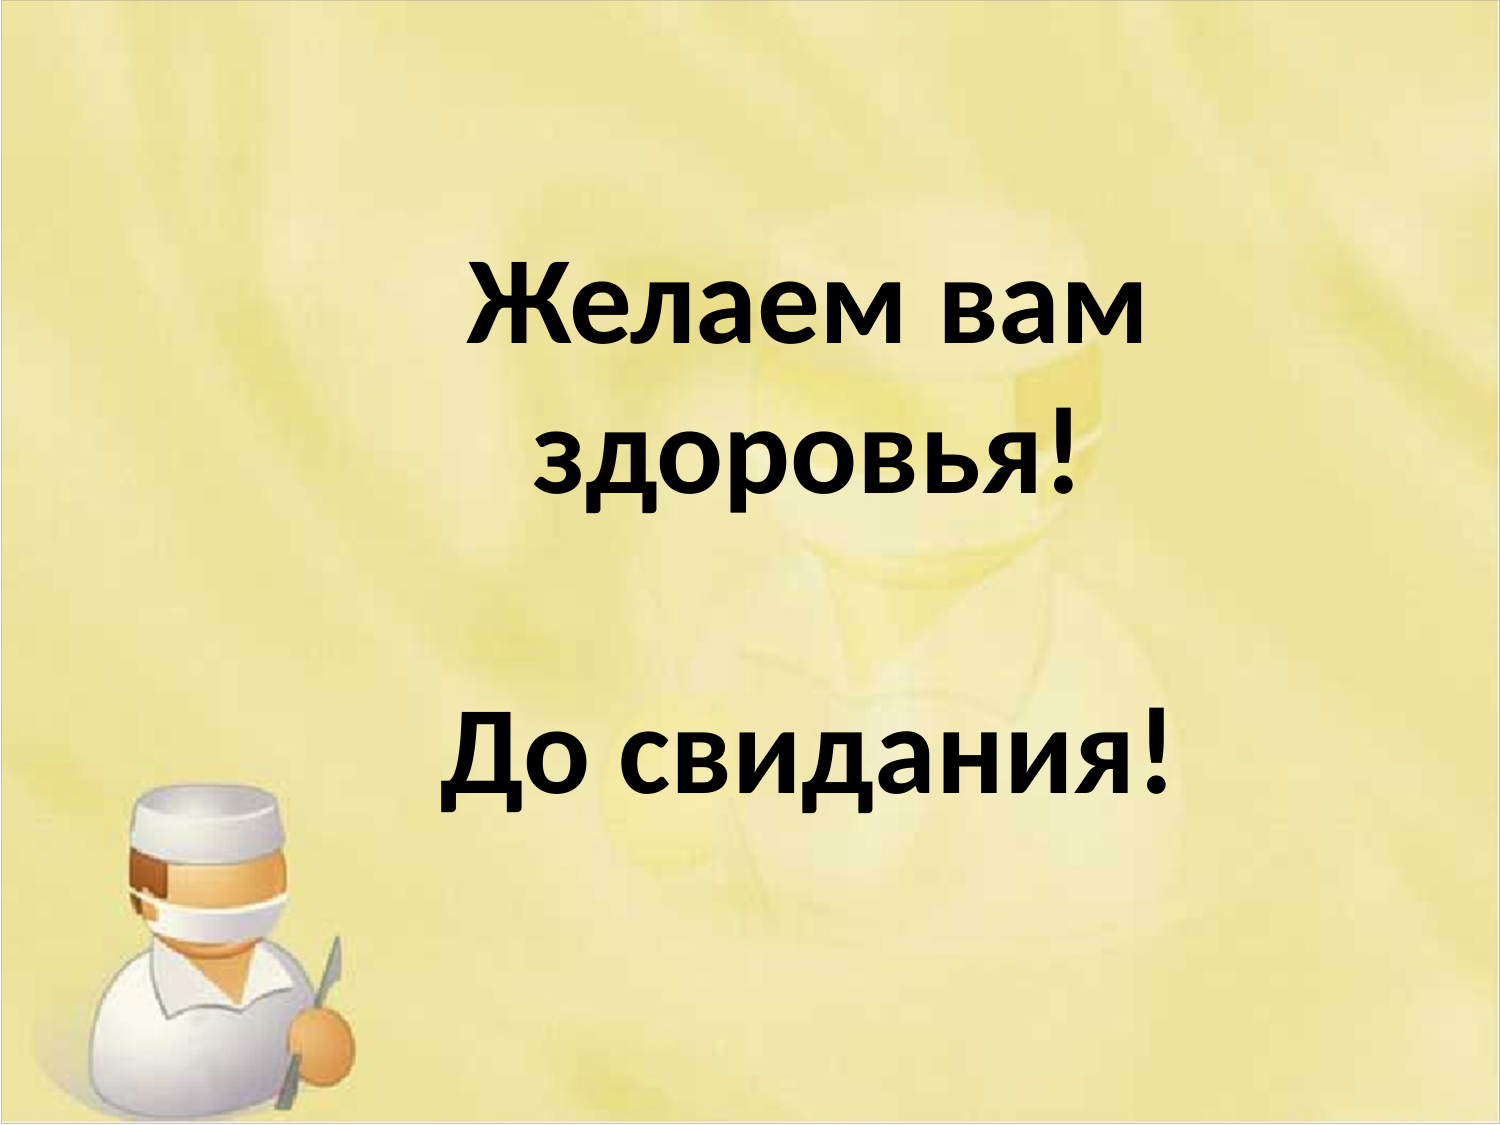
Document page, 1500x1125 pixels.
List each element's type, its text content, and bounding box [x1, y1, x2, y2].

picture [0, 0, 1500, 1125]
text_box Желаем вам здоровья! До свидания! [292, 210, 1325, 886]
